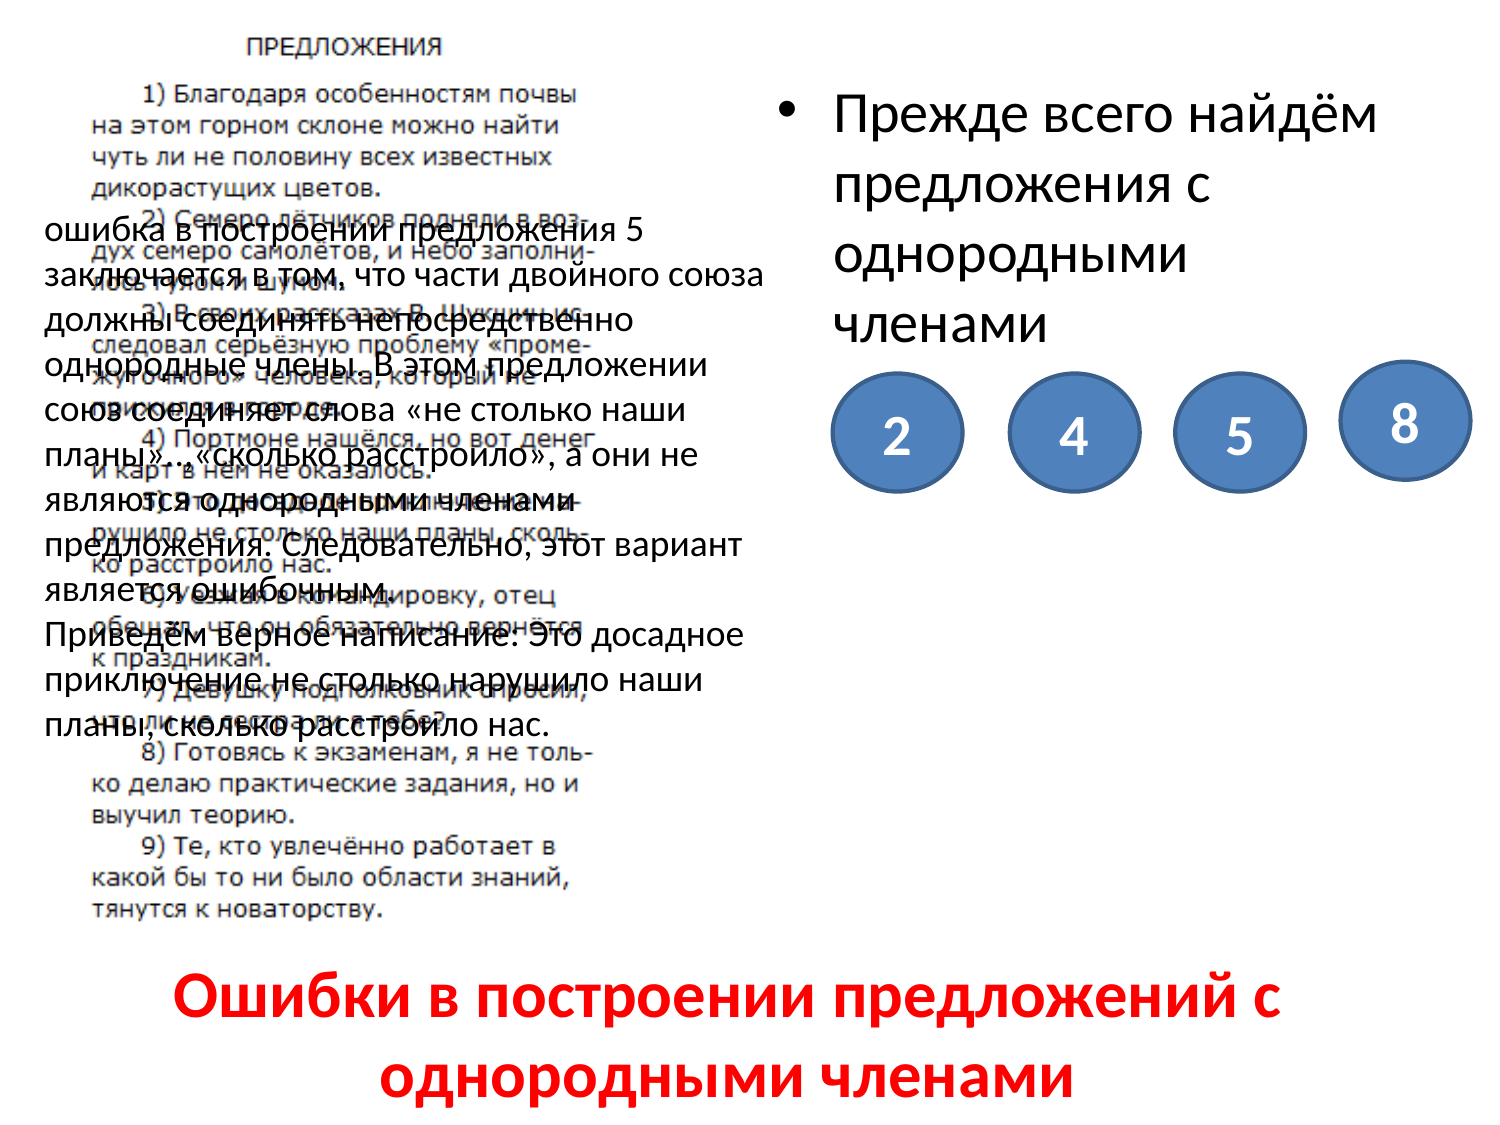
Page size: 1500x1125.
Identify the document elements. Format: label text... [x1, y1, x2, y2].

text_box 2 [830, 371, 965, 494]
text_box 4 [1007, 371, 1142, 494]
text_box ошибка в построении предложения 5 заключается в том, что части двойного союза должны соединять непосредственно однородные члены. В этом предложении союз соединяет слова «не столько наши планы»..,«сколько расстроило», а они не являются однородными членами предложения. Следовательно, этот вариант является ошибочным. Приведём верное написание: Это досадное приключение не столько нарушило наши планы, сколько расстроило нас. [660, 196, 798, 796]
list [0, 0, 656, 950]
text_box 5 [1173, 371, 1308, 494]
text_box 8 [1338, 359, 1473, 482]
title Ошибки в построении предложений с однородными членами [53, 937, 1404, 1125]
list Прежде всего найдём предложения с однородными членами [761, 66, 1425, 386]
